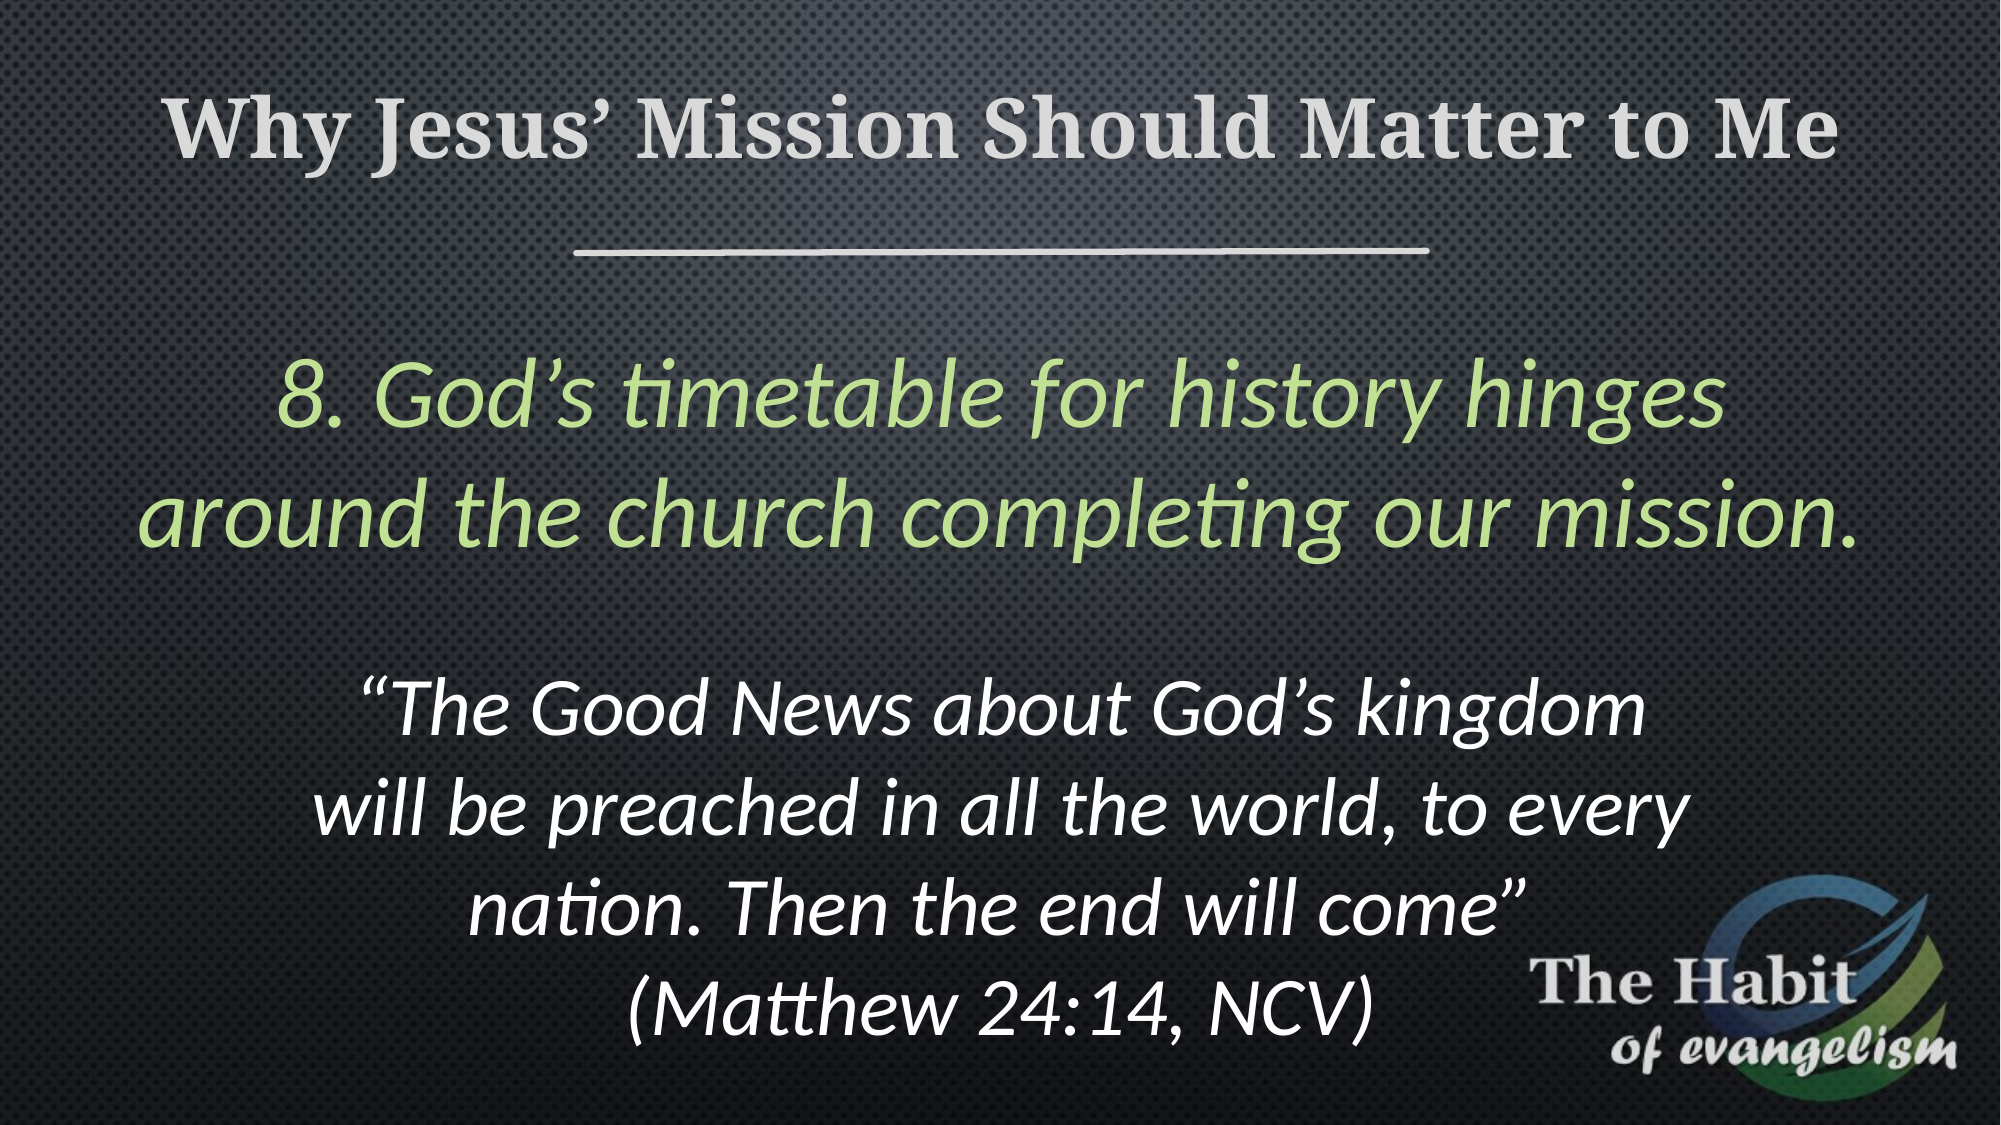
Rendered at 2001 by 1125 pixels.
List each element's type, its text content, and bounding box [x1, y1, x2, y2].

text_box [575, 250, 1427, 254]
text_box 8. God’s timetable for history hinges around the church completing our mission. [105, 320, 1898, 575]
text_box Why Jesus’ Mission Should Matter to Me [23, 67, 1980, 183]
text_box “The Good News about God’s kingdom will be preached in all the world, to every nation. Then the end will come” (Matthew 24:14, NCV) [280, 645, 1723, 1060]
picture [0, 0, 2001, 1125]
